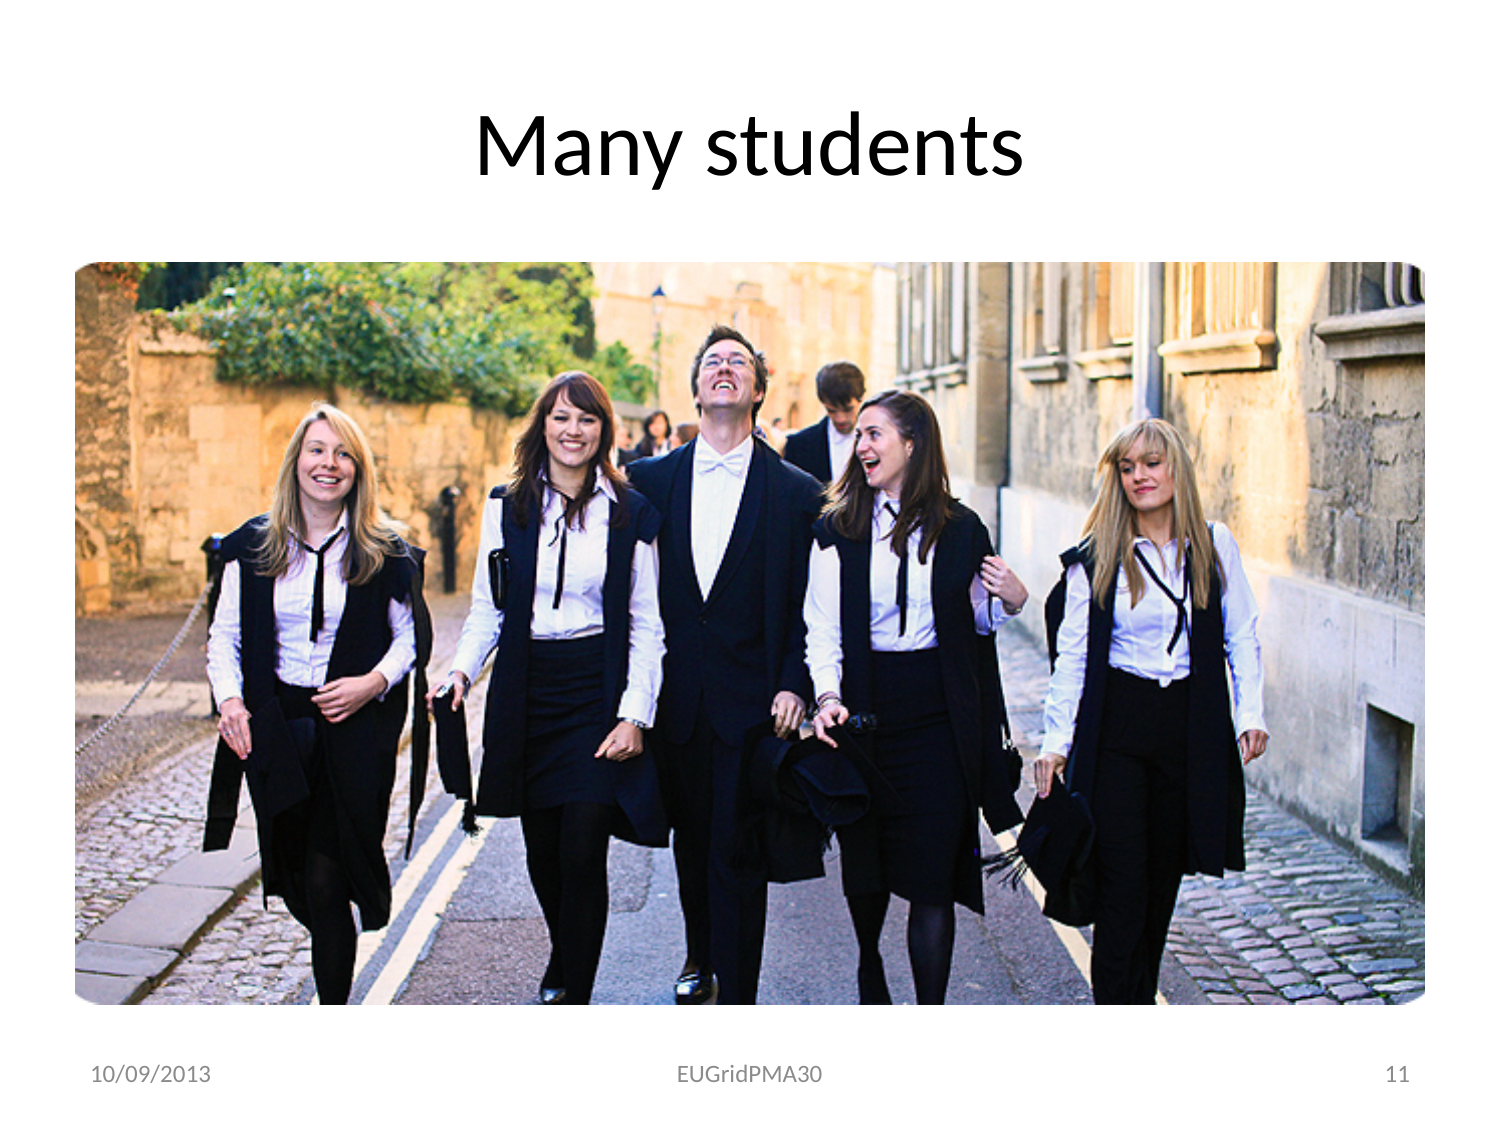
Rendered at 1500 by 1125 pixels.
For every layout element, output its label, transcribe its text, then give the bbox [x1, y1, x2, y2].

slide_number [75, 1042, 425, 1103]
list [74, 262, 1426, 1006]
slide_number 11 [1074, 1042, 1425, 1103]
title Many students [75, 45, 1425, 233]
footer EUGridPMA30 [512, 1042, 988, 1103]
